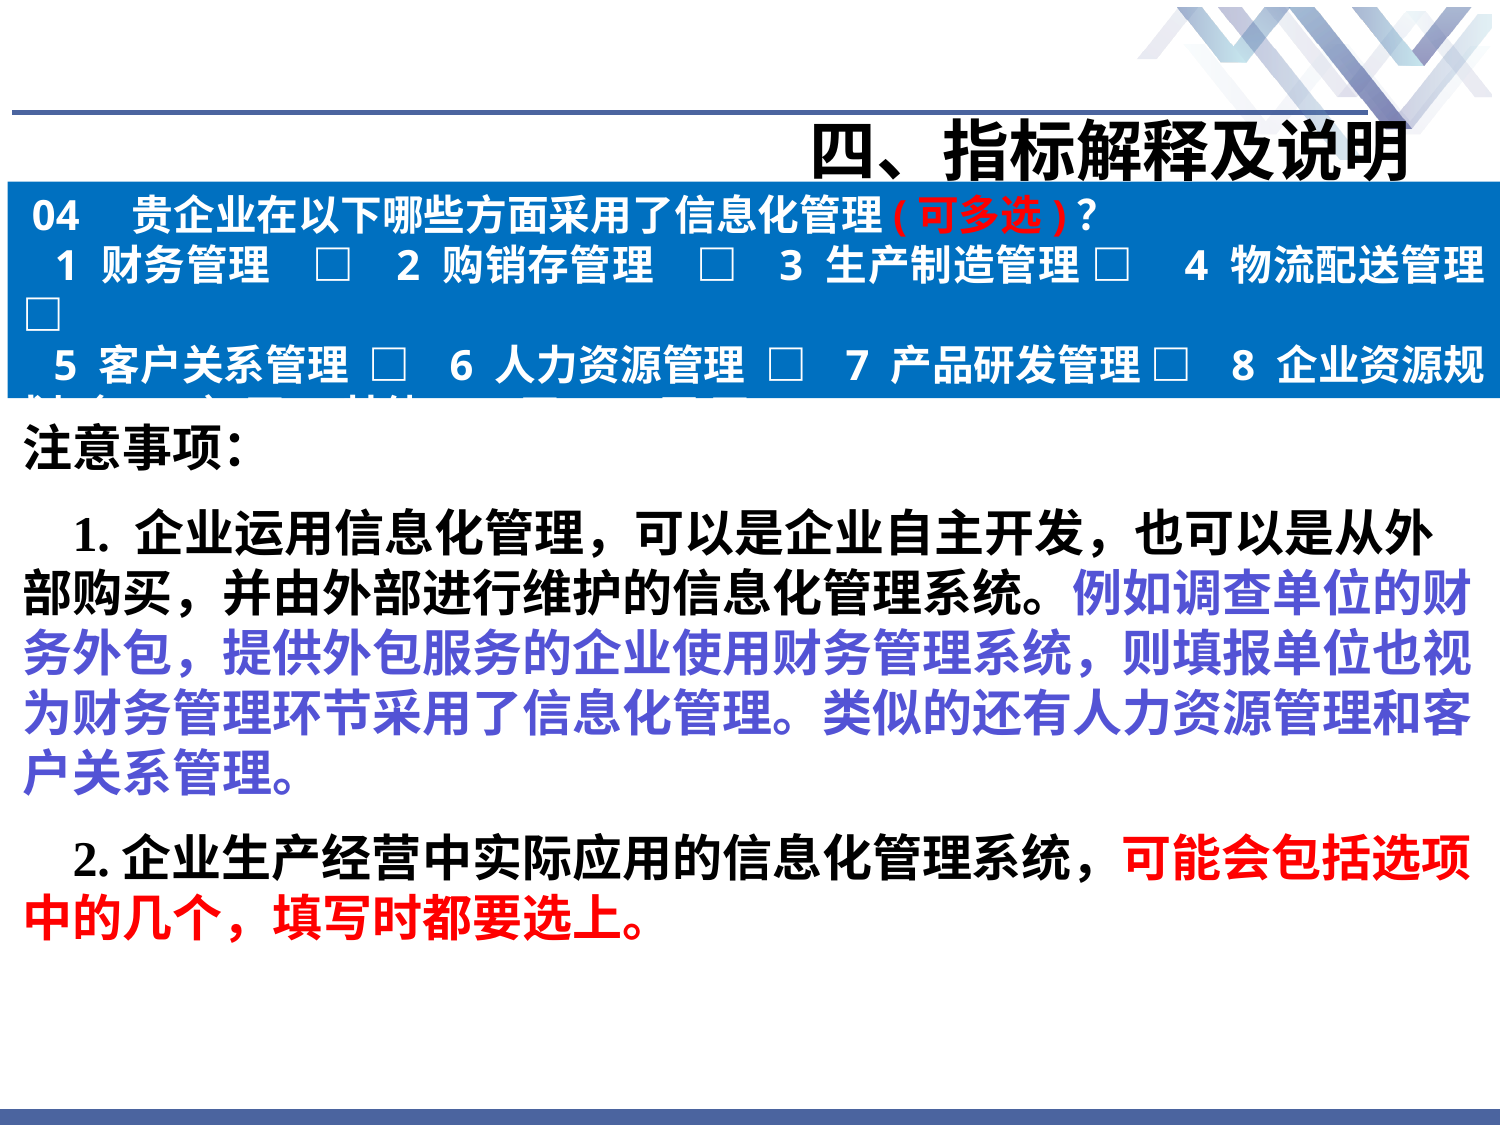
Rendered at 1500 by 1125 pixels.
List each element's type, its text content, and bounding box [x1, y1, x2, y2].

text_box 注意事项： 1. 企业运用信息化管理，可以是企业自主开发，也可以是从外部购买，并由外部进行维护的信息化管理系统。例如调查单位的财务外包，提供外包服务的企业使用财务管理系统，则填报单位也视为财务管理环节采用了信息化管理。类似的还有人力资源管理和客户关系管理。 2.企业生产经营中实际应用的信息化管理系统，可能会包括选项中的几个，填写时都要选上。 [7, 408, 1497, 1125]
title 四、指标解释及说明 [75, 101, 1425, 181]
text_box 04 贵企业在以下哪些方面采用了信息化管理(可多选)？ 1 财务管理 □ 2 购销存管理 □ 3 生产制造管理 □ 4 物流配送管理 □ 5 客户关系管理 □ 6 人力资源管理 □ 7 产品研发管理 □ 8 企业资源规划（ERP）□9 其他 □ 10无 □ [7, 181, 1500, 399]
picture [1056, 7, 1492, 160]
